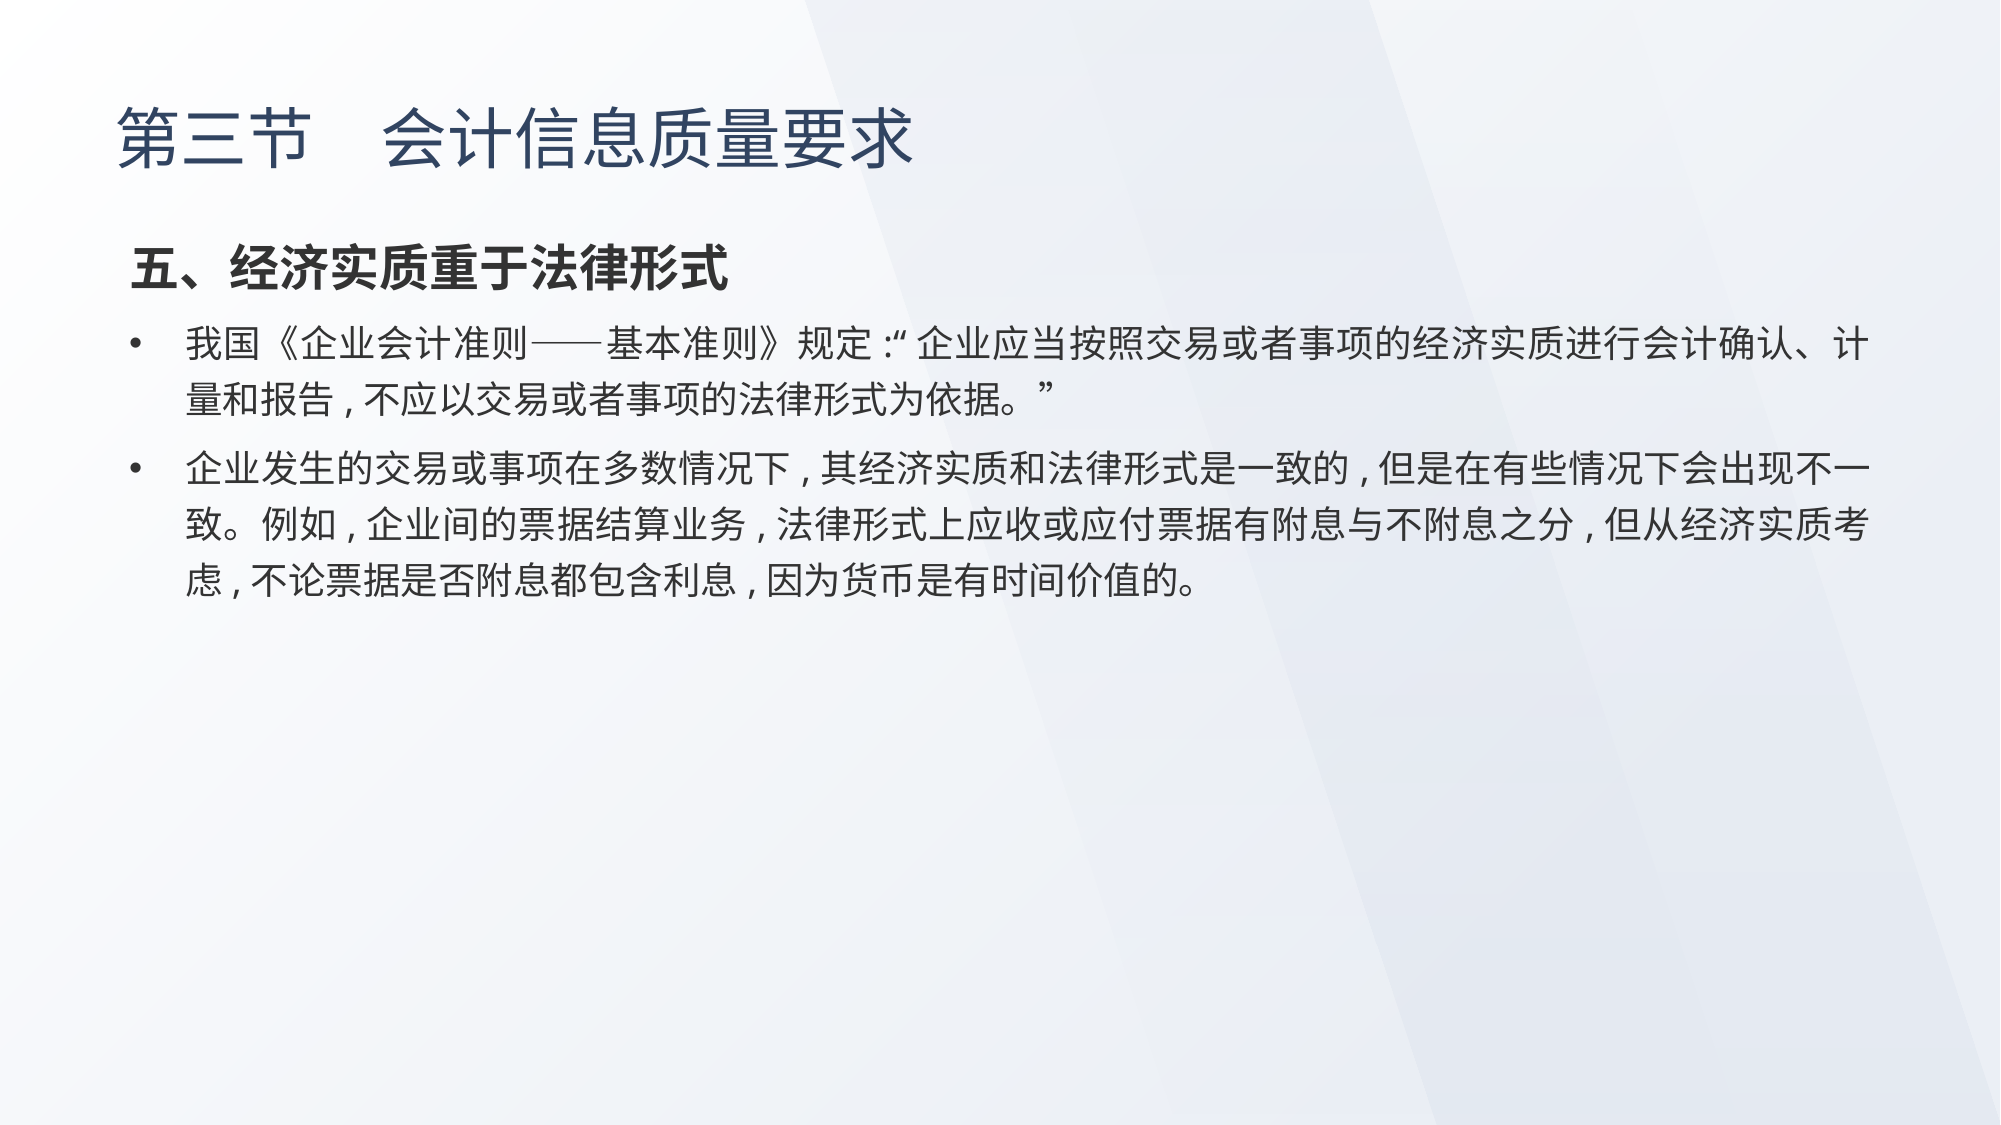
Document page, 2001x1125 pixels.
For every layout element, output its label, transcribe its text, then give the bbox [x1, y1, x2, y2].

text_box 五、经济实质重于法律形式 我国《企业会计准则——基本准则》规定:“企业应当按照交易或者事项的经济实质进行会计确认、计量和报告,不应以交易或者事项的法律形式为依据。” 企业发生的交易或事项在多数情况下,其经济实质和法律形式是一致的,但是在有些情况下会出现不一致。例如,企业间的票据结算业务,法律形式上应收或应付票据有附息与不附息之分,但从经济实质考虑,不论票据是否附息都包含利息,因为货币是有时间价值的。 [114, 213, 1886, 1013]
title 第三节 会计信息质量要求 [114, 59, 1886, 178]
